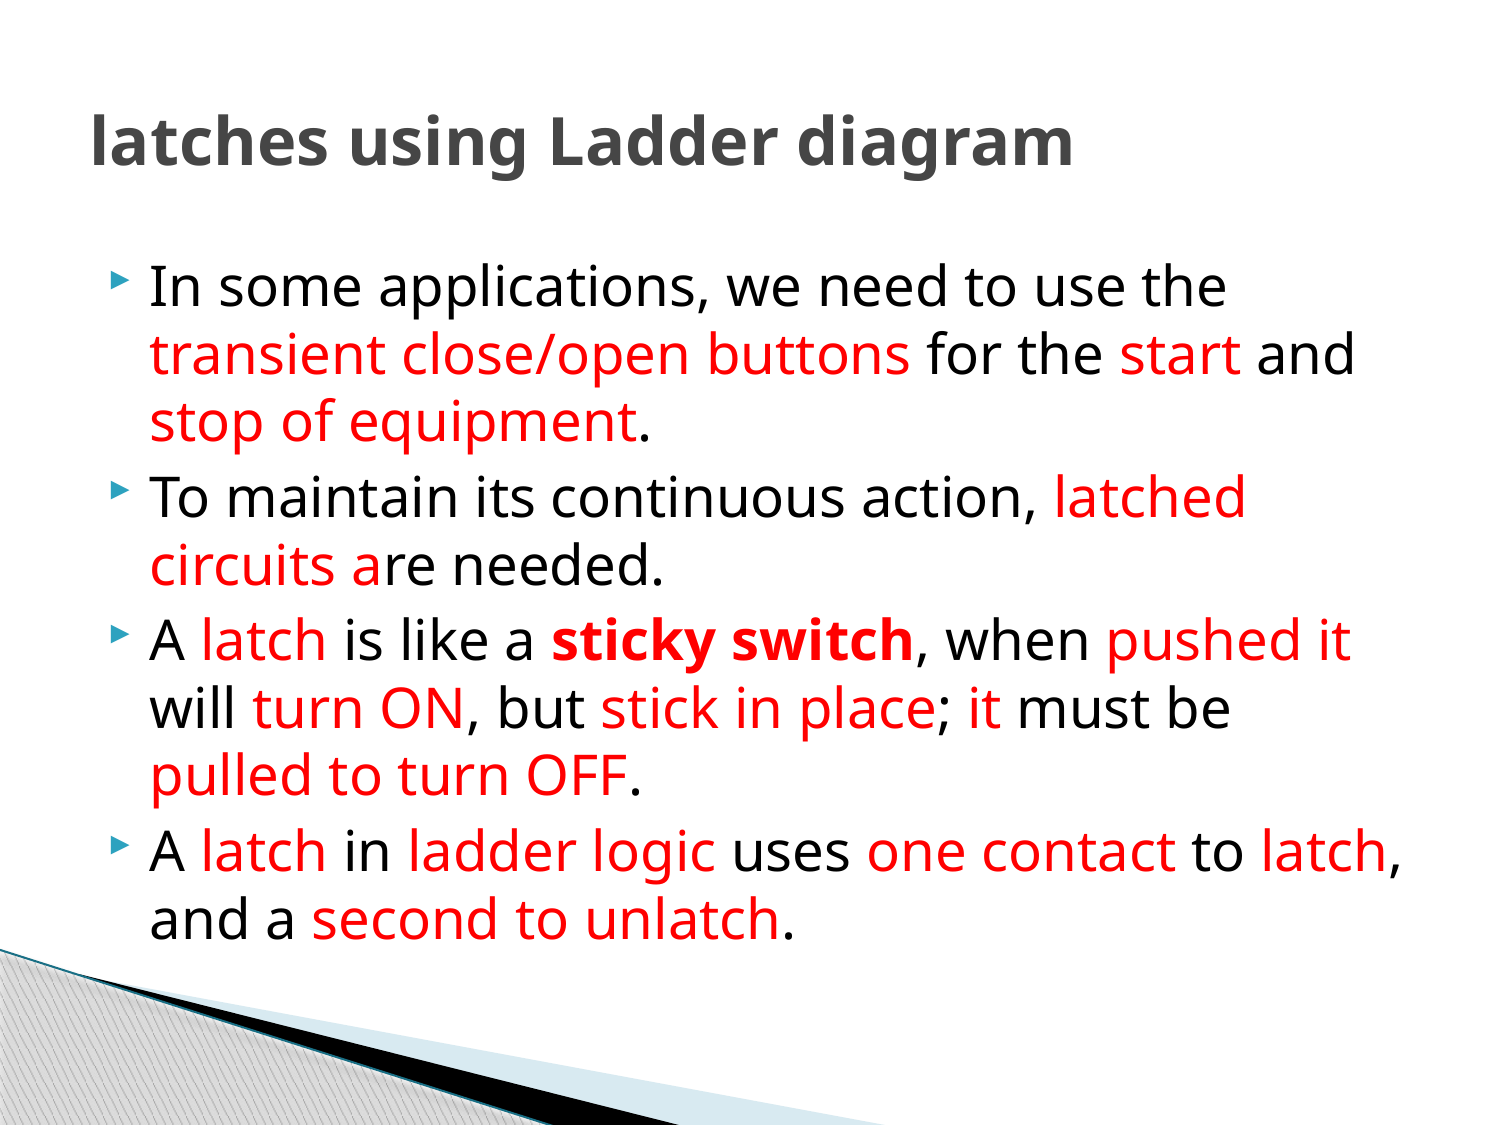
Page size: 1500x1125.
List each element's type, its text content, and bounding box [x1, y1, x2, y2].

list In some applications, we need to use the transient close/open buttons for the start and stop of equipment. To maintain its continuous action, latched circuits are needed. A latch is like a sticky switch, when pushed it will turn ON, but stick in place; it must be pulled to turn OFF. A latch in ladder logic uses one contact to latch, and a second to unlatch. [75, 243, 1425, 986]
title latches using Ladder diagram [75, 45, 1425, 233]
